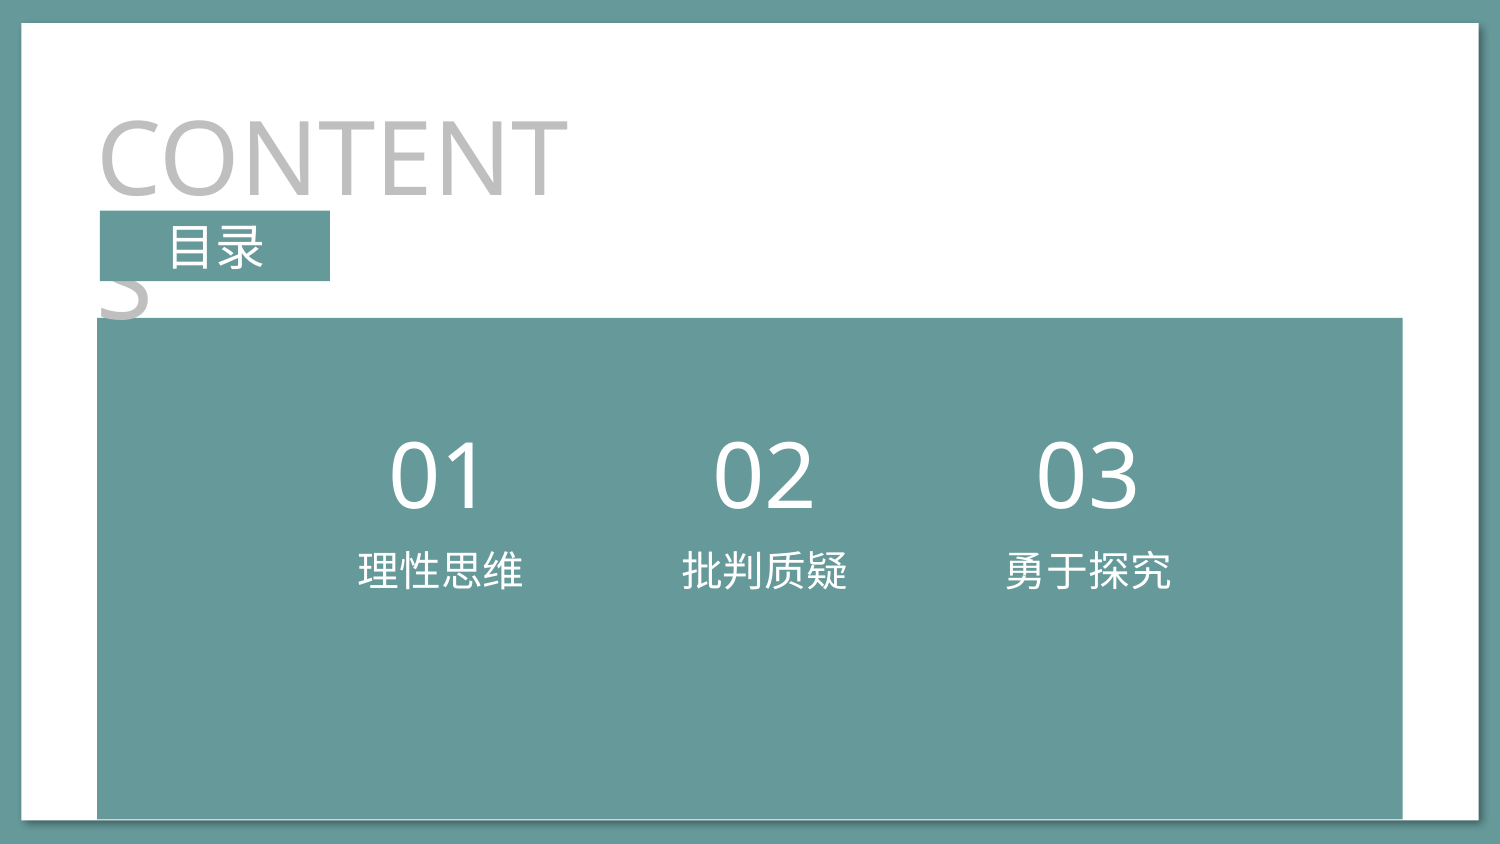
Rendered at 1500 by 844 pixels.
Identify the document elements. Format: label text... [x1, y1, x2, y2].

text_box 勇于探究 [989, 537, 1187, 602]
text_box 批判质疑 [666, 537, 863, 602]
text_box CONTENTS [82, 85, 591, 348]
text_box 理性思维 [342, 537, 540, 602]
text_box 目录 [98, 208, 332, 283]
text_box 03 [990, 409, 1186, 535]
text_box [95, 316, 1405, 821]
text_box 02 [667, 409, 863, 535]
text_box 01 [343, 409, 539, 535]
